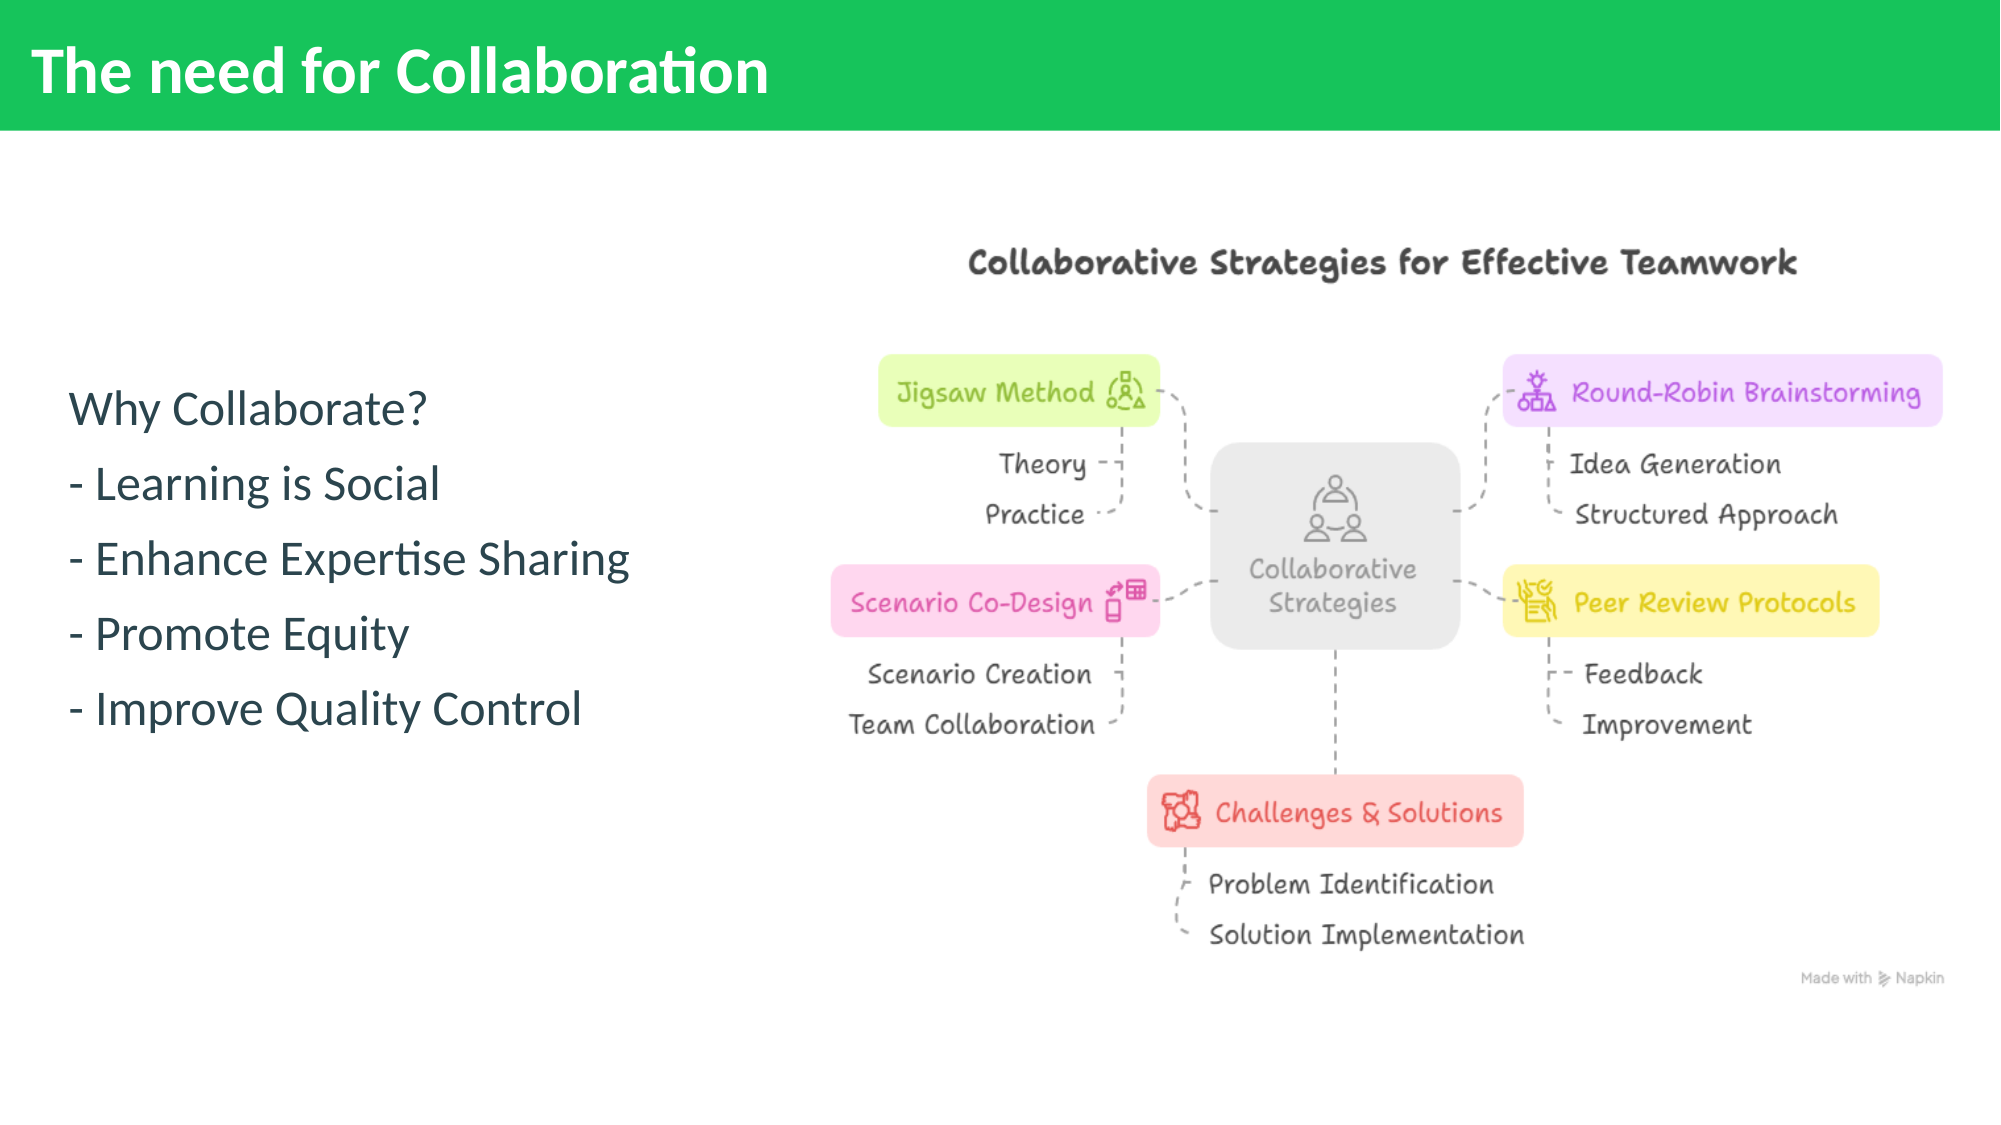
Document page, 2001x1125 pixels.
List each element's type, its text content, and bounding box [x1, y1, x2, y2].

title The need for Collaboration [16, 13, 1976, 131]
picture [797, 168, 1976, 1017]
list Why Collaborate? - Learning is Social - Enhance Expertise Sharing - Promote Equity - Improve Quality Control [16, 375, 792, 811]
